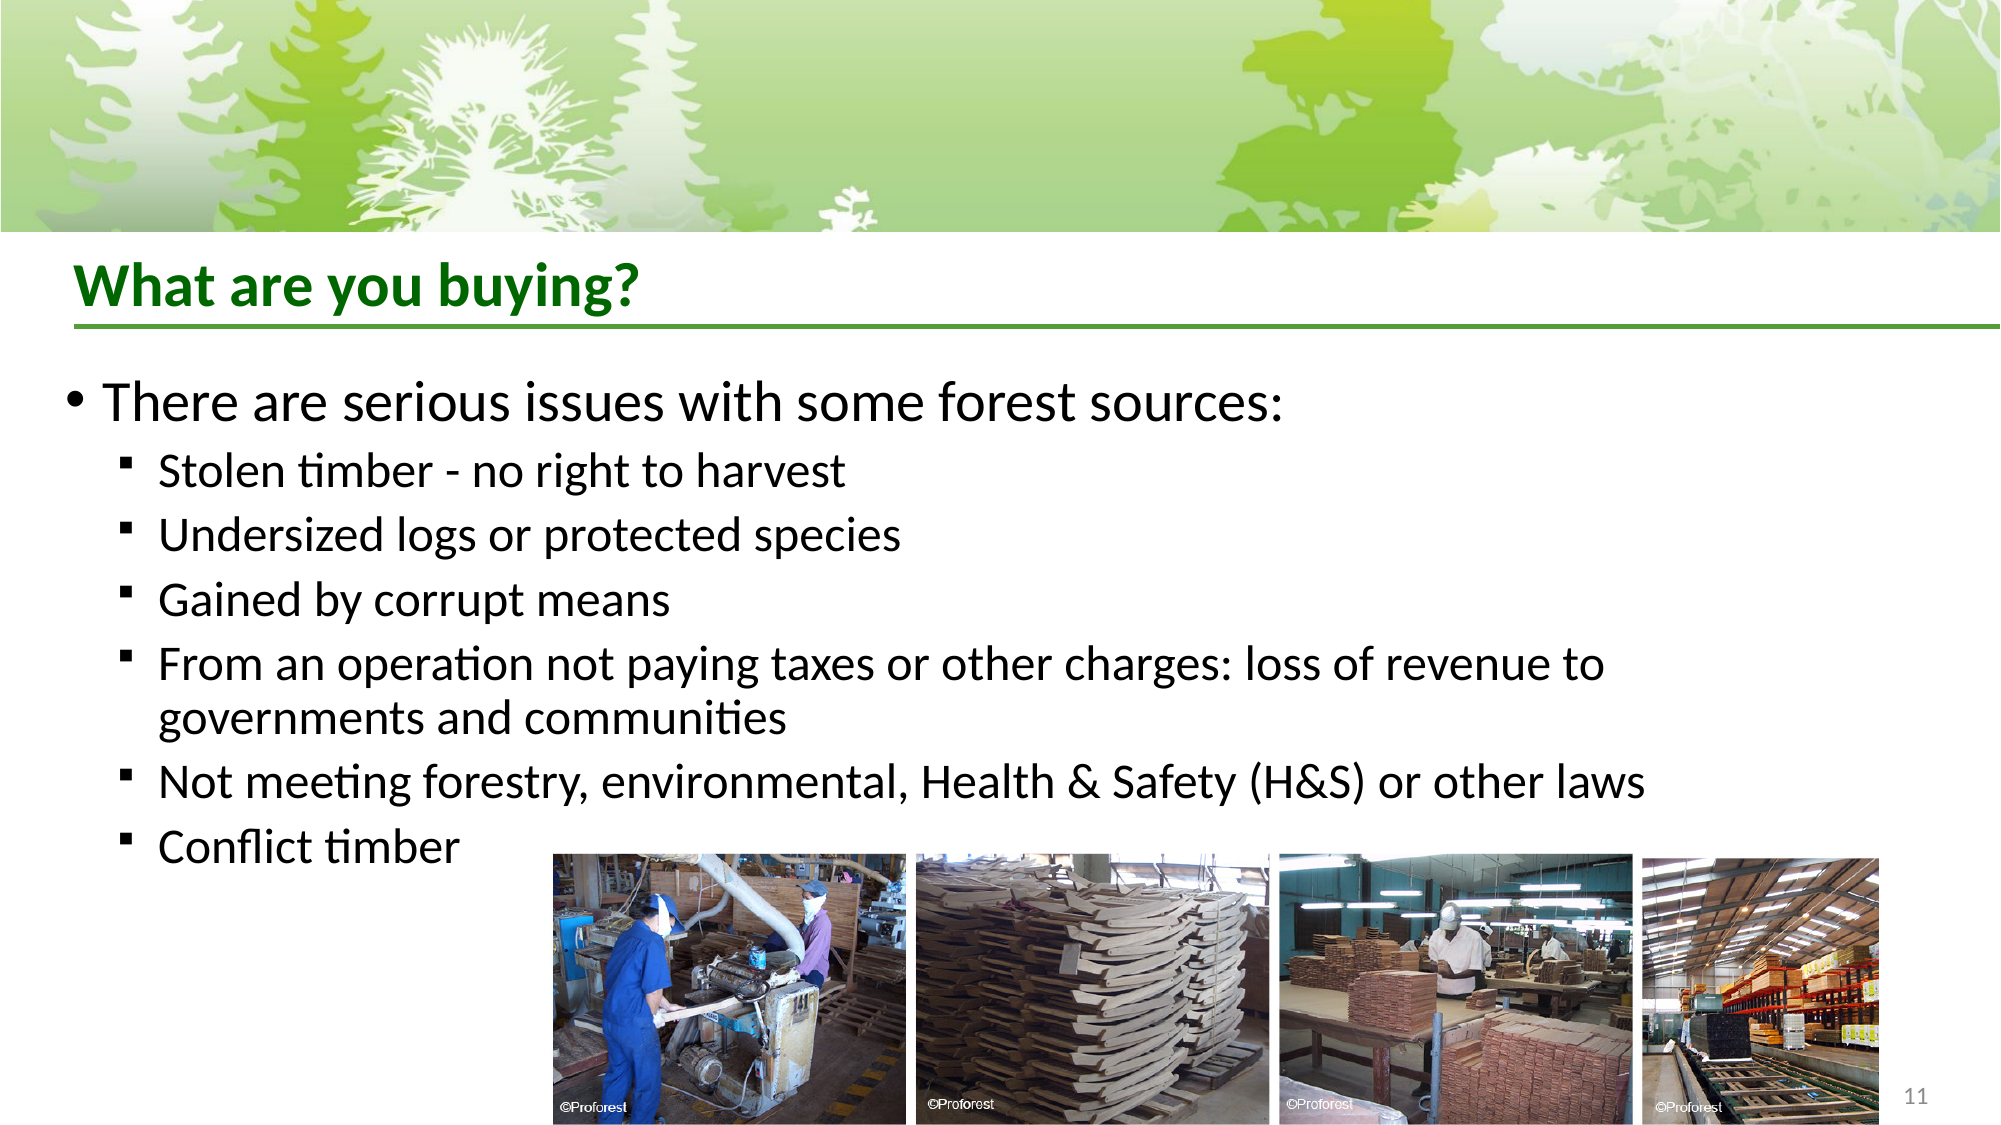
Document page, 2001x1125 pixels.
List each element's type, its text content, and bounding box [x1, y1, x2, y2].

picture [550, 853, 1879, 1125]
title What are you buying? [58, 192, 1409, 363]
picture [0, 0, 2000, 232]
slide_number 11 [1879, 1065, 1944, 1125]
list There are serious issues with some forest sources: Stolen timber - no right to harvest Undersized logs or protected species Gained by corrupt means From an operation not paying taxes or other charges: loss of revenue to governments and communities Not meeting forestry, environmental, Health & Safety (H&S) or other laws Conflict timber [50, 363, 1717, 889]
